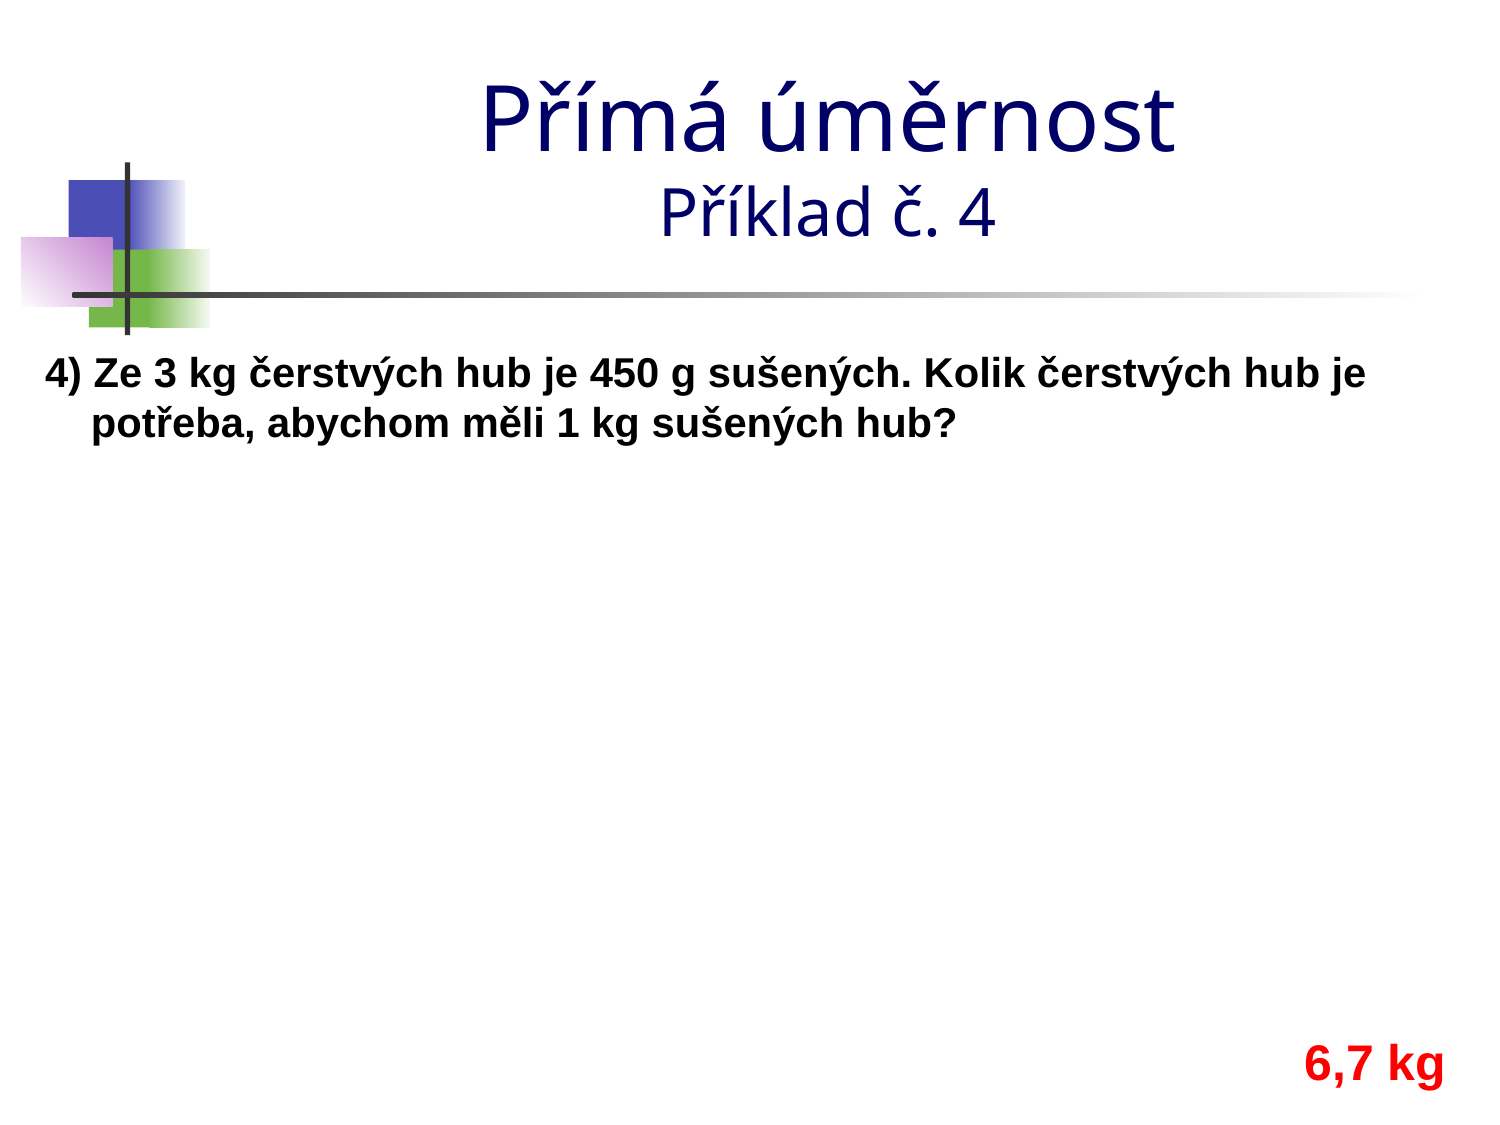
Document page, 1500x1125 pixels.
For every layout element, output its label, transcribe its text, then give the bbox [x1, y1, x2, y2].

text_box 6,7 kg [1290, 1023, 1462, 1098]
text_box 4) Ze 3 kg čerstvých hub je 450 g sušených. Kolik čerstvých hub je potřeba, abychom měli 1 kg sušených hub? [30, 338, 1448, 453]
title Přímá úměrnost Příklad č. 4 [188, 34, 1468, 276]
